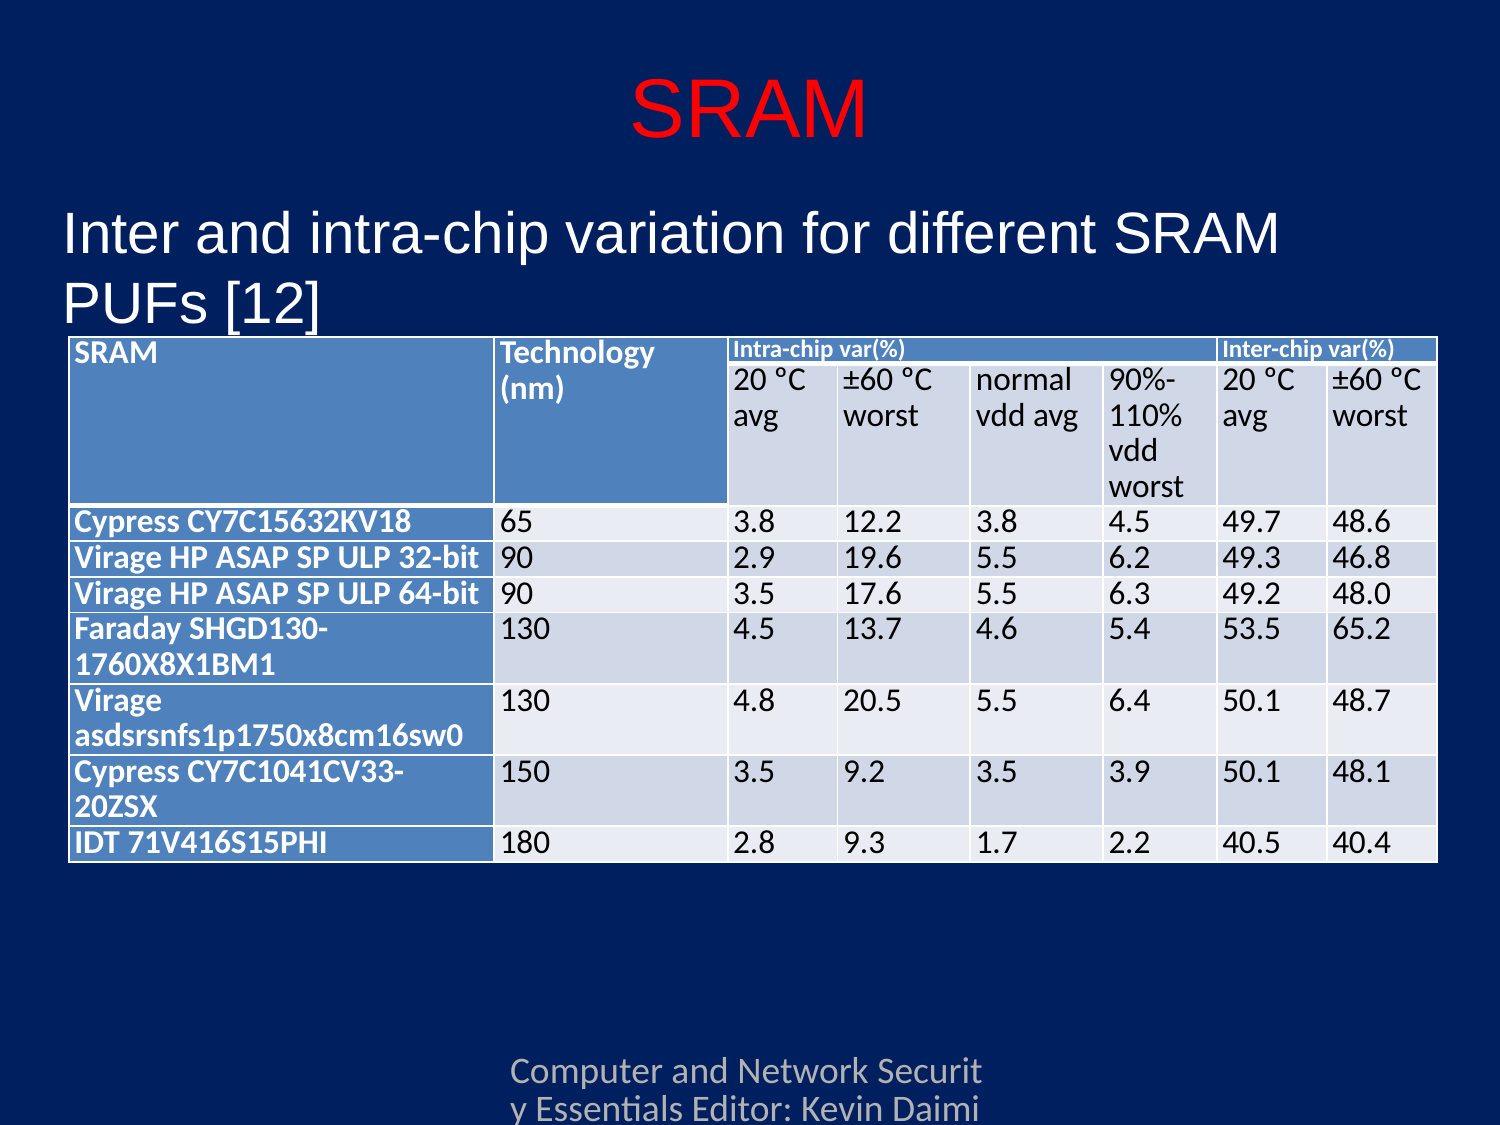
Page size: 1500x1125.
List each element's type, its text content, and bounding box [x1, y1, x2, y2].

table_cell 49.2 [1218, 578, 1326, 612]
table_cell Virage HP ASAP SP ULP 32-bit [70, 542, 493, 576]
table_cell 2.2 [1104, 827, 1216, 861]
table_cell 5.5 [971, 578, 1102, 612]
table_cell 9.3 [838, 827, 969, 861]
table_cell 5.5 [971, 542, 1102, 576]
table_cell 6.2 [1104, 542, 1216, 576]
table_cell Virage asdsrsnfs1p1750x8cm16sw0 [70, 685, 493, 754]
table_cell 4.5 [1104, 507, 1216, 540]
table_cell 3.5 [729, 756, 837, 825]
table_cell IDT 71V416S15PHI [70, 827, 493, 861]
list Inter and intra-chip variation for different SRAM PUFs [12] [62, 195, 1437, 337]
table_cell 3.9 [1104, 756, 1216, 825]
table_cell 20 ºC avg [729, 366, 837, 505]
table_cell 9.2 [838, 756, 969, 825]
table_cell 12.2 [838, 507, 969, 540]
table_cell 2.9 [729, 542, 837, 576]
table_cell 40.4 [1328, 827, 1436, 861]
table_cell 5.4 [1104, 613, 1216, 683]
table_cell 48.7 [1328, 685, 1436, 754]
table_cell 65.2 [1328, 613, 1436, 683]
table_cell 46.8 [1328, 542, 1436, 576]
table_cell 130 [495, 613, 727, 683]
table_cell ±60 ºC worst [838, 366, 969, 505]
table_cell 50.1 [1218, 685, 1326, 754]
table_cell 65 [495, 508, 727, 540]
table_cell 1.7 [971, 827, 1102, 861]
table_cell 49.7 [1218, 507, 1326, 540]
table_cell 3.5 [729, 578, 837, 612]
table_cell 6.3 [1104, 578, 1216, 612]
table_cell 3.8 [729, 507, 837, 540]
table_cell 4.6 [971, 613, 1102, 683]
table_cell 3.5 [971, 756, 1102, 825]
table_header Inter-chip var(%) [1218, 338, 1436, 361]
table_cell ±60 ºC worst [1328, 366, 1436, 505]
footer Computer and Network Security Essentials Editor: Kevin Daimi Associate Editors: Guillermo Francia, Levent Ertaul, Luis H. Encinas, Eman El-Sheikh Published by Springer [510, 1046, 990, 1103]
table_cell 19.6 [838, 542, 969, 576]
title SRAM [44, 53, 1456, 155]
table_header Technology (nm) [495, 338, 727, 503]
table_cell Cypress CY7C15632KV18 [70, 508, 493, 540]
table_cell 48.1 [1328, 756, 1436, 825]
table_cell 5.5 [971, 685, 1102, 754]
table_cell 48.6 [1328, 507, 1436, 540]
table_cell 130 [495, 685, 727, 754]
table_cell 90 [495, 542, 727, 576]
table_cell Faraday SHGD130-1760X8X1BM1 [70, 613, 493, 683]
table_cell Cypress CY7C1041CV33-20ZSX [70, 756, 493, 825]
table_cell 2.8 [729, 827, 837, 861]
table_cell 20.5 [838, 685, 969, 754]
table_cell normal vdd avg [971, 366, 1102, 505]
table_cell 150 [495, 756, 727, 825]
table_cell 13.7 [838, 613, 969, 683]
table_cell 50.1 [1218, 756, 1326, 825]
table_cell 3.8 [971, 507, 1102, 540]
table_cell 40.5 [1218, 827, 1326, 861]
table_cell 53.5 [1218, 613, 1326, 683]
table_cell 20 ºC avg [1218, 366, 1326, 505]
table_cell 4.5 [729, 613, 837, 683]
table_cell 4.8 [729, 685, 837, 754]
table_cell Virage HP ASAP SP ULP 64-bit [70, 578, 493, 612]
table_cell 17.6 [838, 578, 969, 612]
table_cell 90 [495, 578, 727, 612]
table_cell 90%-110% vdd worst [1104, 366, 1216, 505]
table_header SRAM [70, 338, 493, 503]
table_cell 49.3 [1218, 542, 1326, 576]
table_cell 180 [495, 827, 727, 861]
table_header Intra-chip var(%) [729, 338, 1216, 361]
table_cell 6.4 [1104, 685, 1216, 754]
table_cell 48.0 [1328, 578, 1436, 612]
